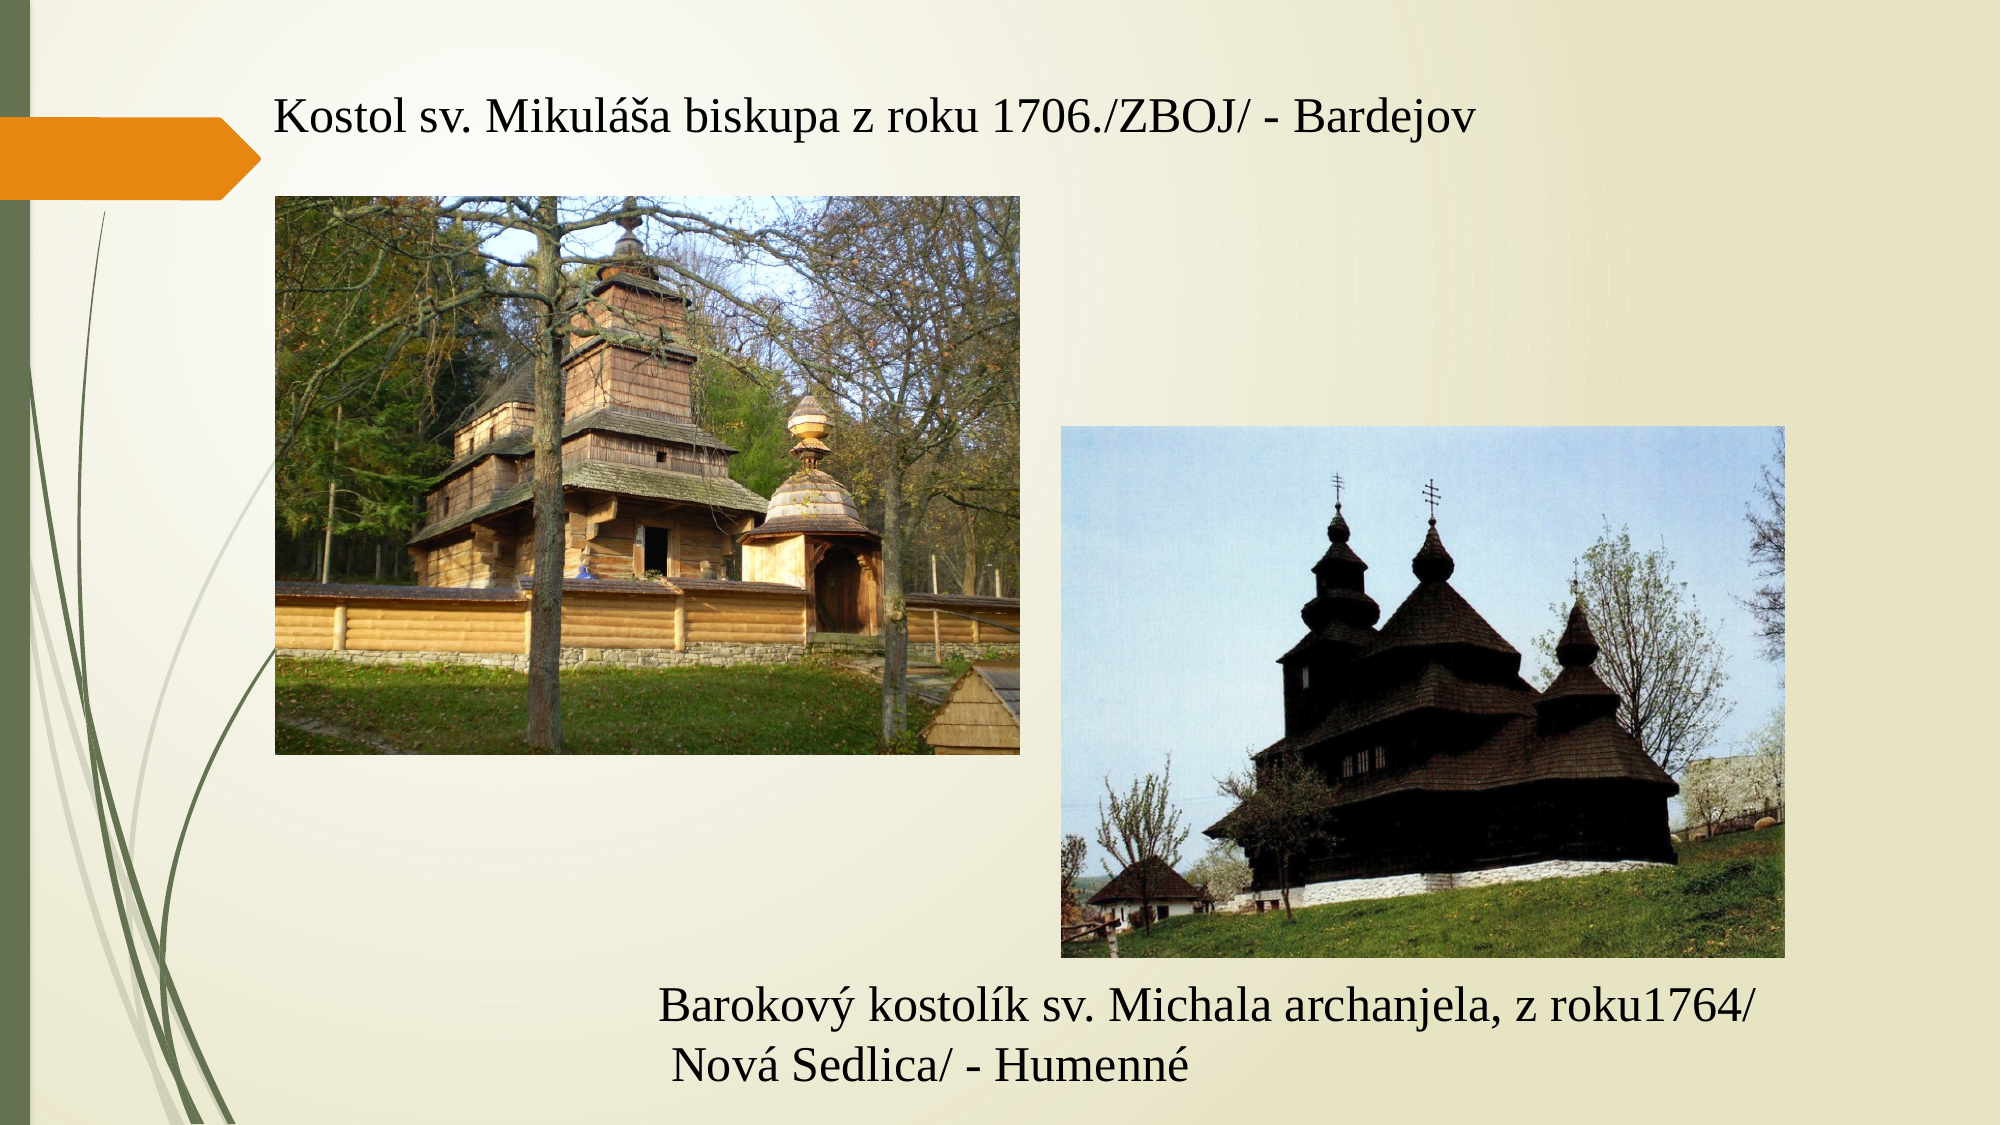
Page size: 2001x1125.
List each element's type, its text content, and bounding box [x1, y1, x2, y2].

picture [275, 196, 1021, 755]
text_box Barokový kostolík sv. Michala archanjela, z roku1764/ Nová Sedlica/ - Humenné [643, 963, 1884, 1099]
picture [1061, 426, 1785, 958]
text_box Kostol sv. Mikuláša biskupa z roku 1706./ZBOJ/ - Bardejov [258, 74, 1515, 150]
